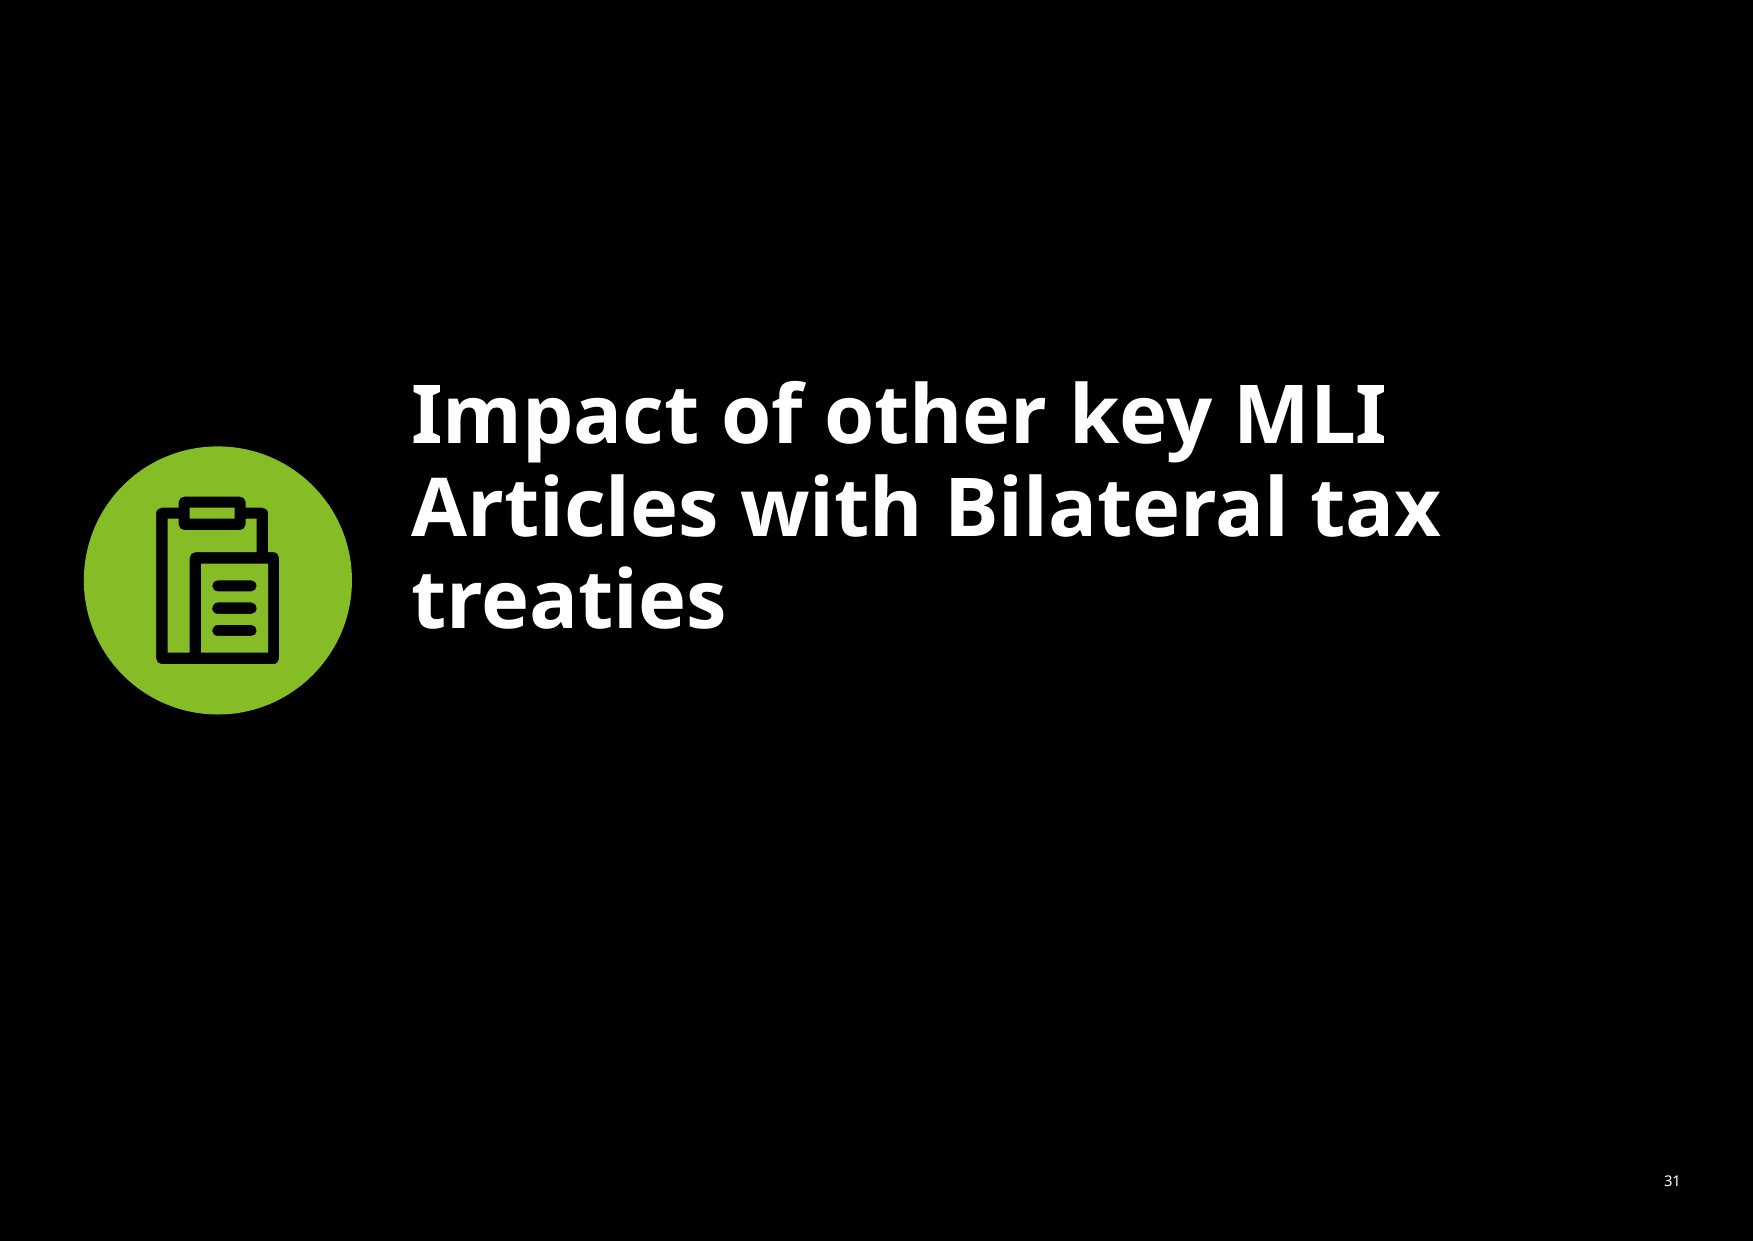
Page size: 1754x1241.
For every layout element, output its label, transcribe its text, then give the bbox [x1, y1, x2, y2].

title Impact of other key MLI Articles with Bilateral tax treaties [411, 359, 1594, 648]
text_box [83, 446, 352, 715]
